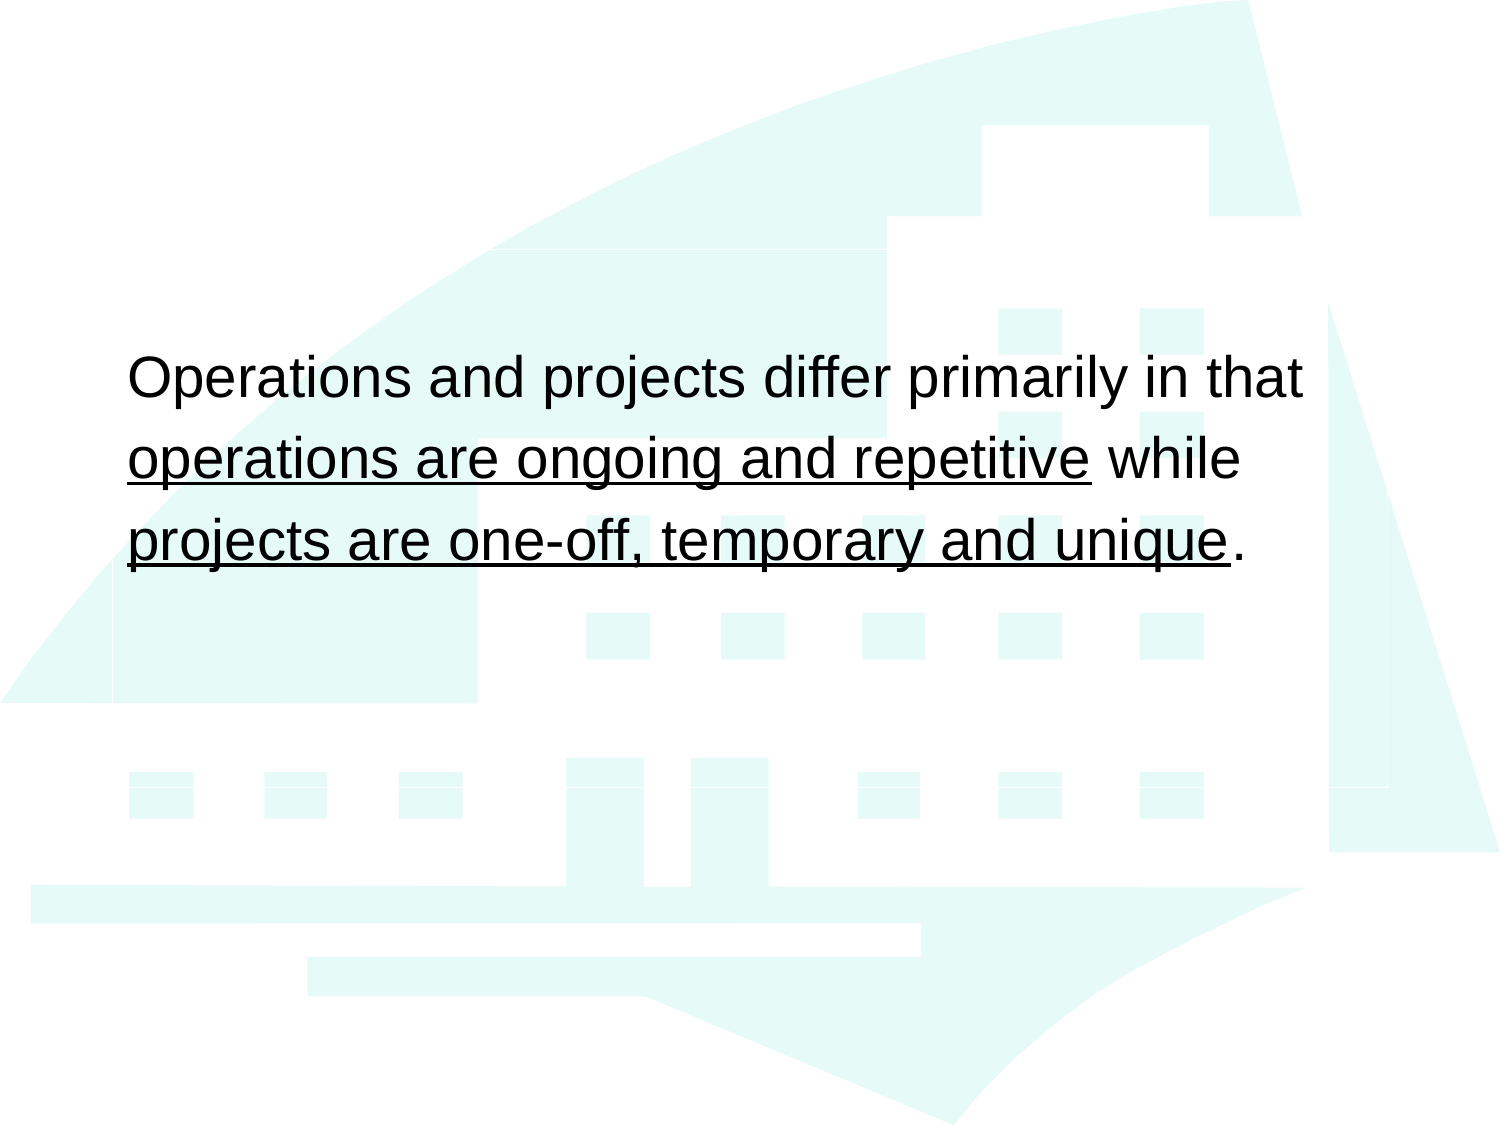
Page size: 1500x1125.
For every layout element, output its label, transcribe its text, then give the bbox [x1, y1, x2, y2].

list Operations and projects differ primarily in that operations are ongoing and repetitive while projects are one-off, temporary and unique. [112, 249, 1388, 788]
